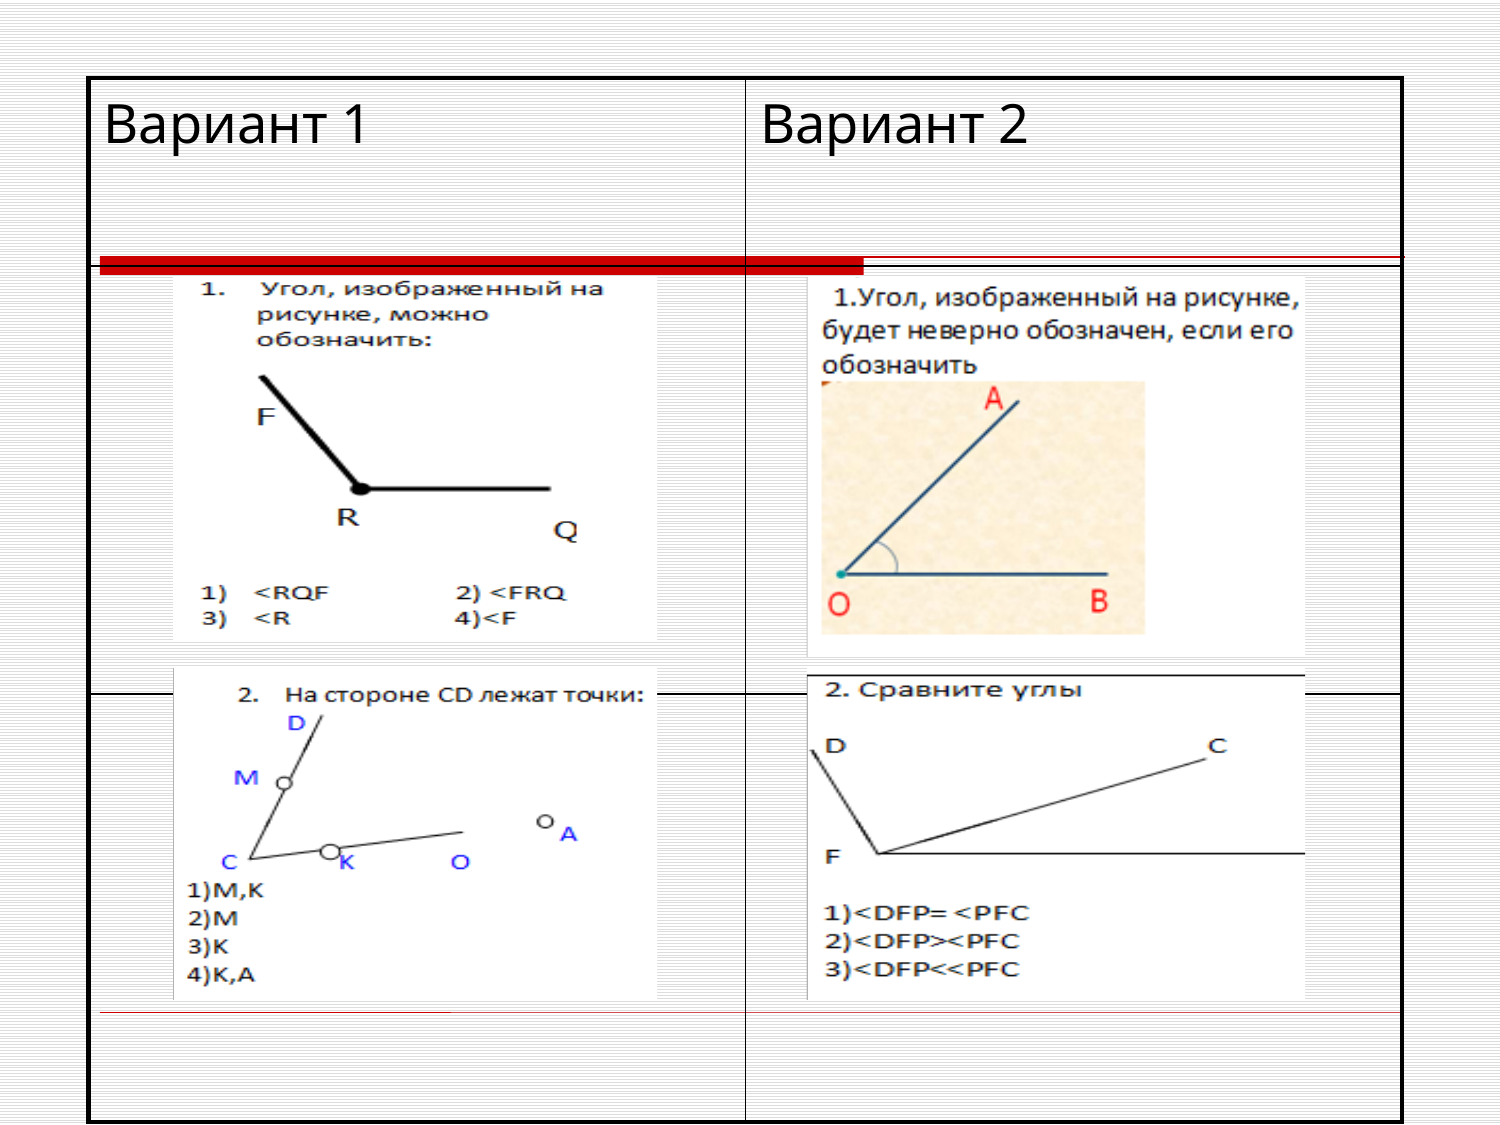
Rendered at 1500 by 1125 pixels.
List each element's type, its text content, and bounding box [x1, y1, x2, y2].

table_header Вариант 2 [746, 80, 1400, 265]
table_cell [746, 695, 1400, 1120]
table_cell [91, 267, 745, 693]
table_header Вариант 1 [91, 80, 745, 265]
table_cell [746, 267, 1400, 693]
table_cell [91, 695, 745, 1120]
picture [172, 668, 658, 1000]
picture [806, 277, 1306, 657]
picture [172, 276, 658, 641]
picture [806, 668, 1306, 1000]
